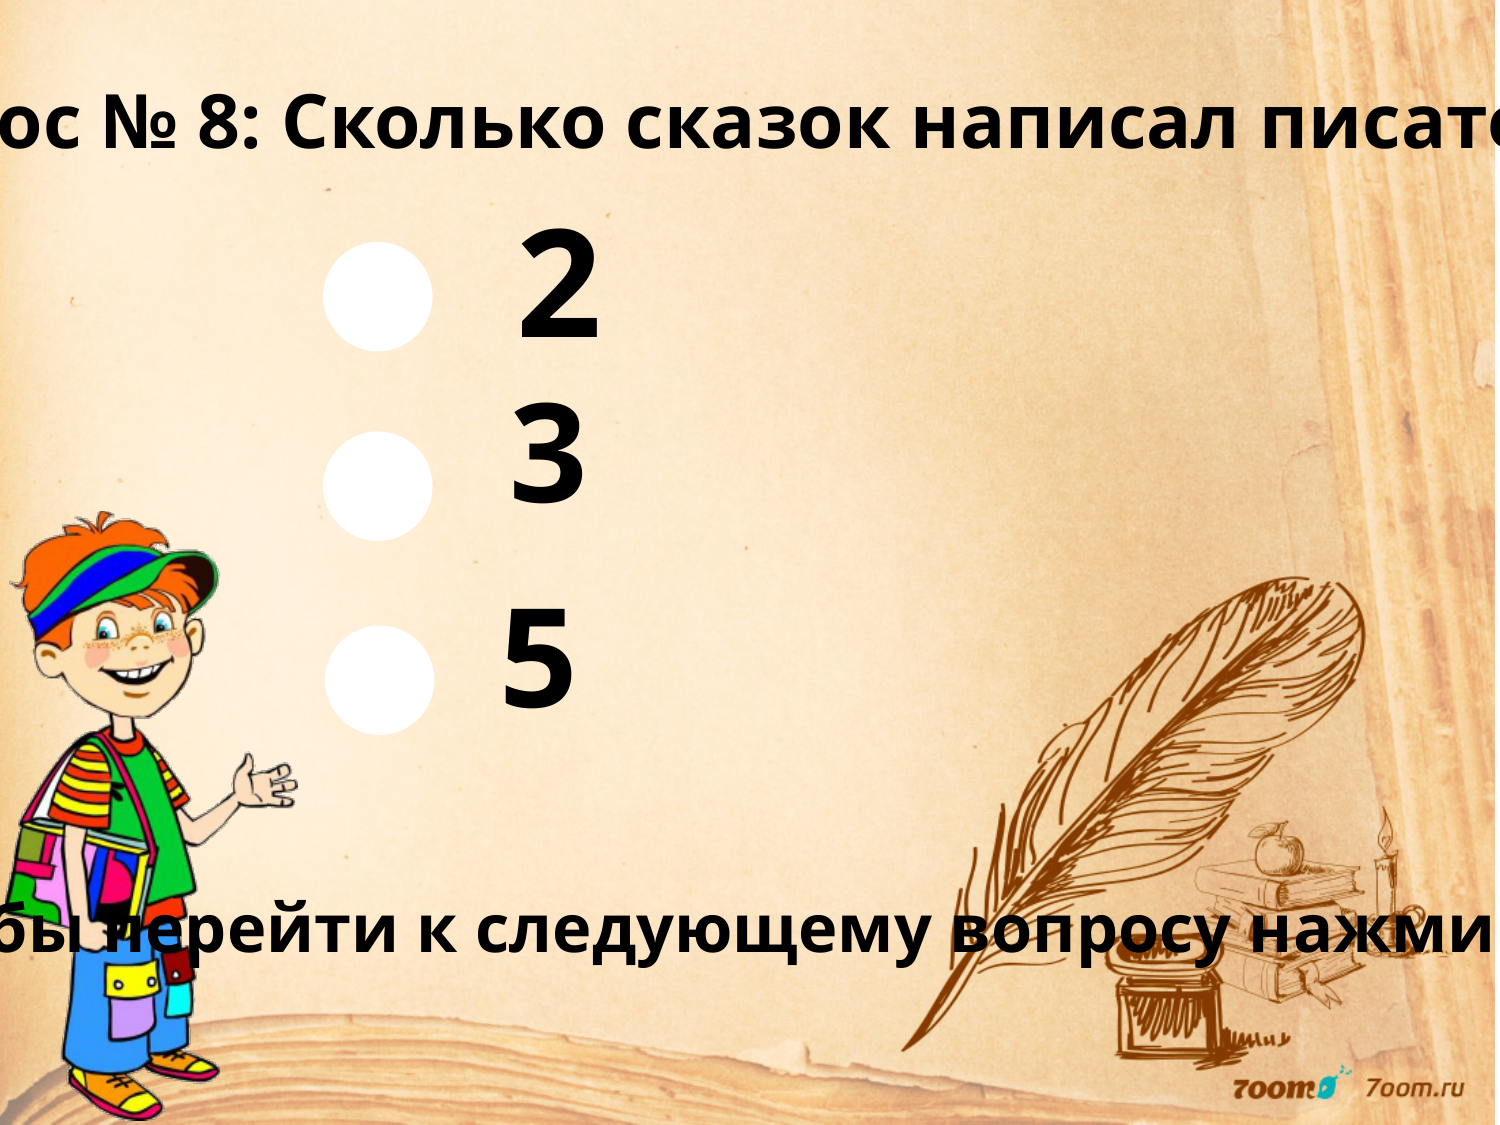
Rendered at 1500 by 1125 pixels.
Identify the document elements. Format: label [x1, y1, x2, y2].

text_box [1495, 66, 1500, 172]
text_box [1495, 878, 1500, 974]
picture [0, 0, 1495, 1125]
